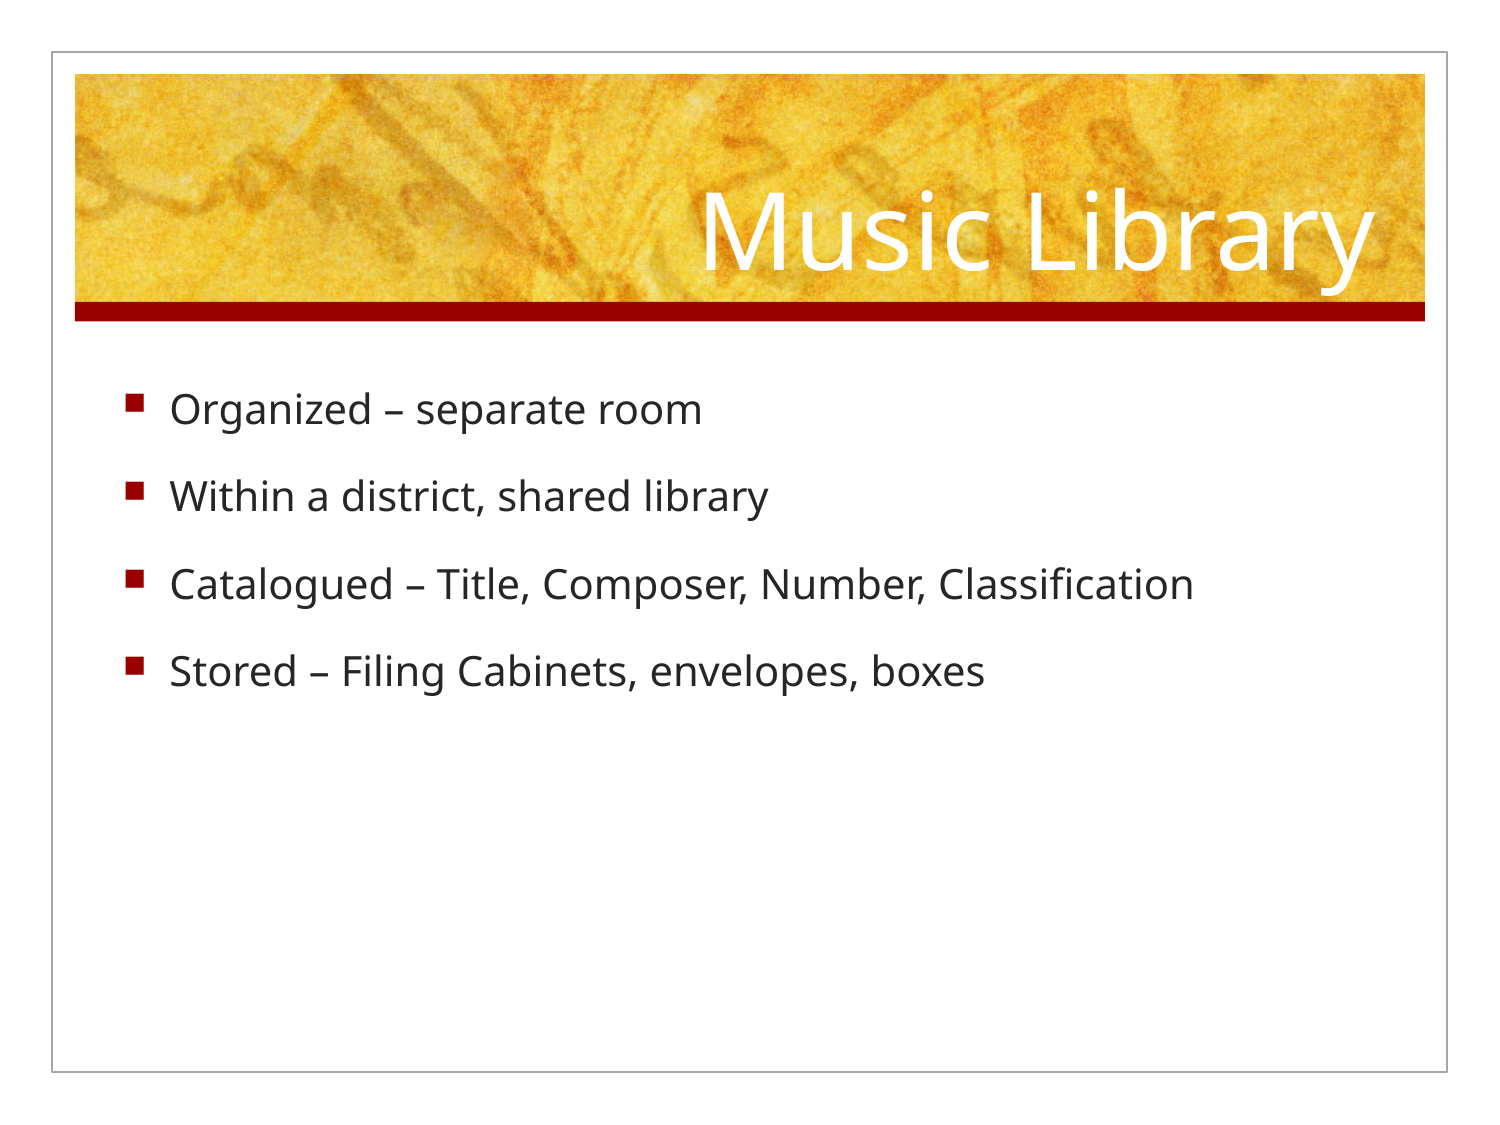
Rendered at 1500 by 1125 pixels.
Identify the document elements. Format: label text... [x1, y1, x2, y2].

title Music Library [108, 74, 1392, 292]
picture [75, 74, 1425, 301]
list Organized – separate room Within a district, shared library Catalogued – Title, Composer, Number, Classification Stored – Filing Cabinets, envelopes, boxes [108, 375, 1392, 1005]
